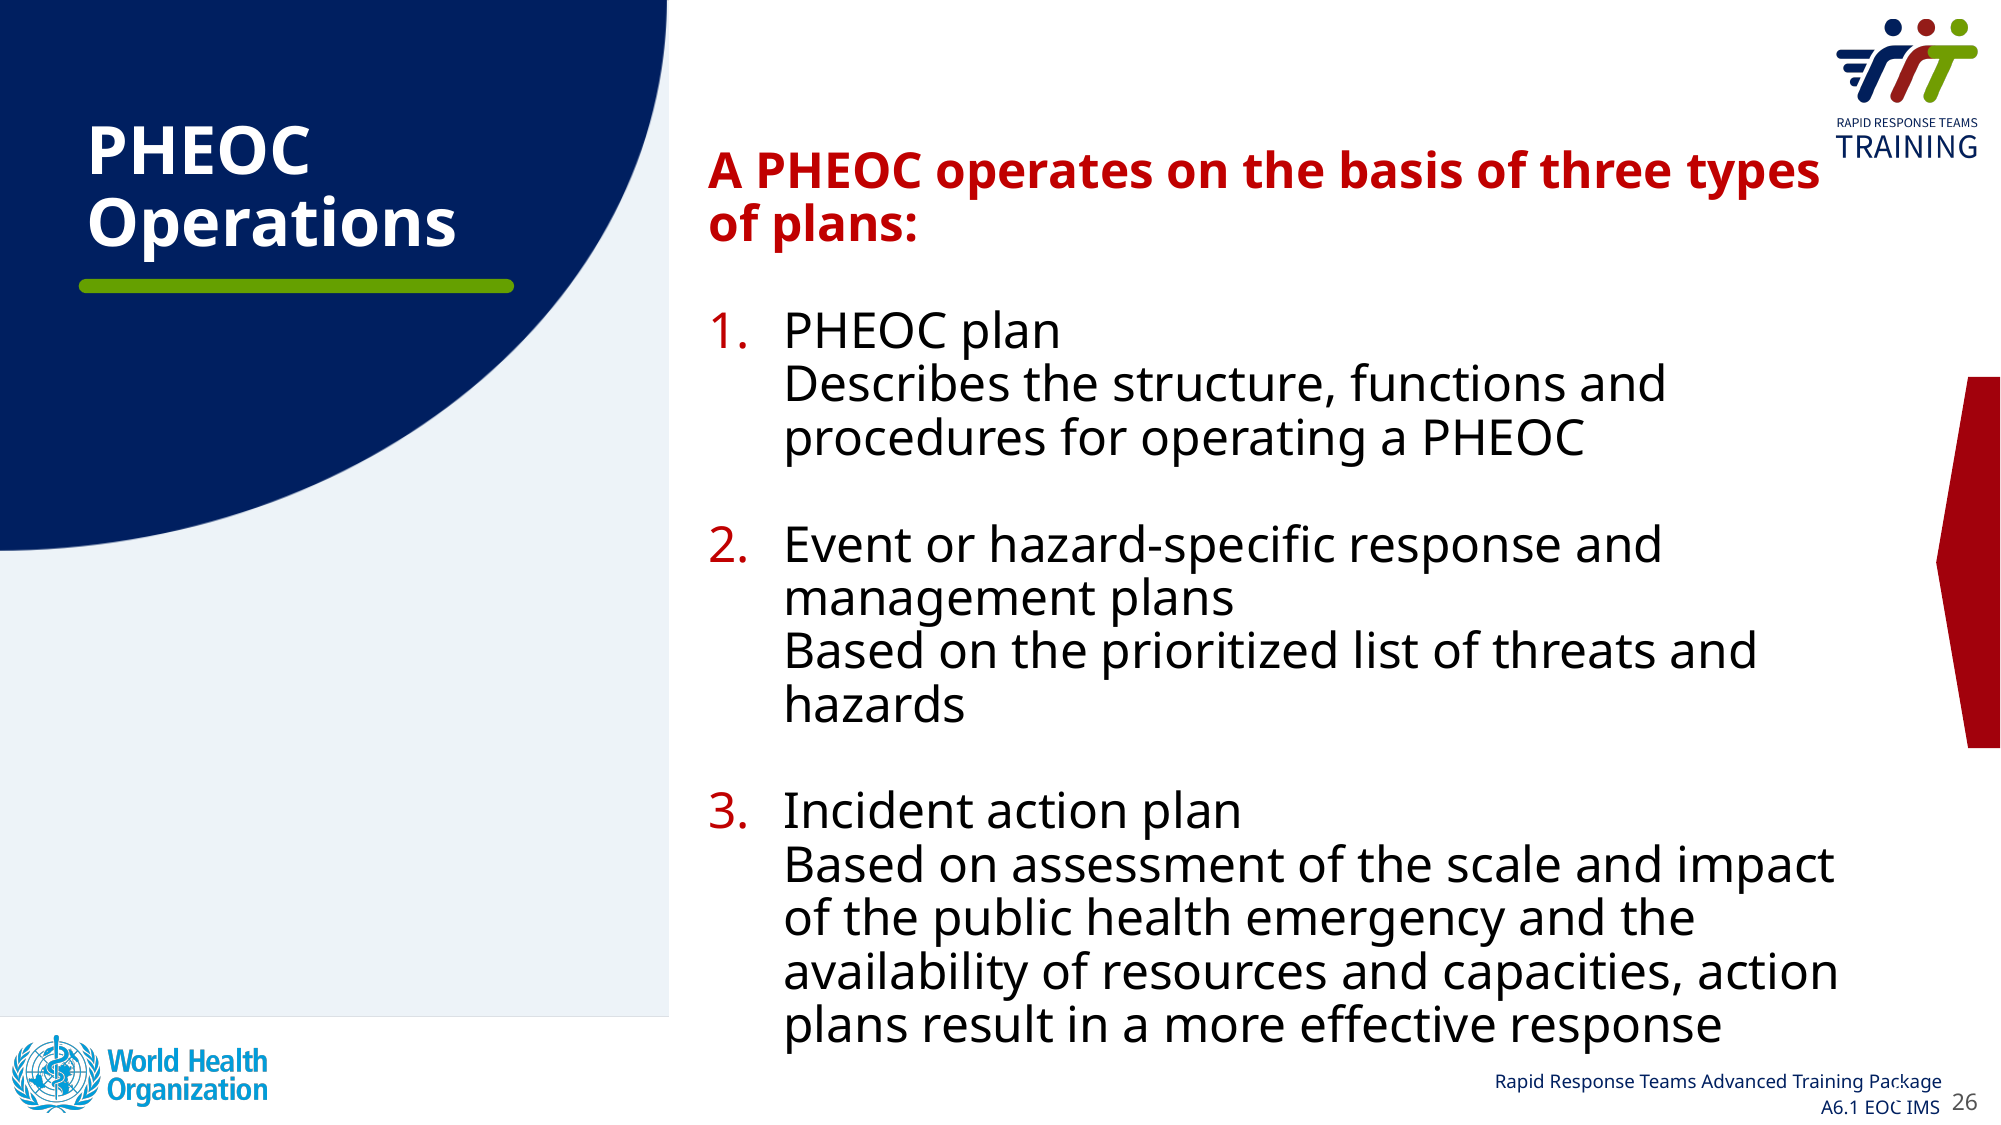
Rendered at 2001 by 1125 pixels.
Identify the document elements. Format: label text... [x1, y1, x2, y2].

text_box [78, 278, 515, 294]
picture [12, 1035, 267, 1113]
slide_number 26 [1882, 1037, 1930, 1092]
picture [1835, 19, 1978, 167]
picture [12, 1083, 48, 1113]
picture [58, 1050, 64, 1058]
list A PHEOC operates on the basis of three types of plans: PHEOC plan Describes the structure, functions and procedures for operating a PHEOC Event or hazard-specific response and management plans Based on the prioritized list of threats and hazards Incident action plan Based on assessment of the scale and impact of the public health emergency and the availability of resources and capacities, action plans result in a more effective response [700, 137, 1875, 1049]
title PHEOC Operations [78, 30, 615, 349]
picture [0, 0, 669, 1018]
